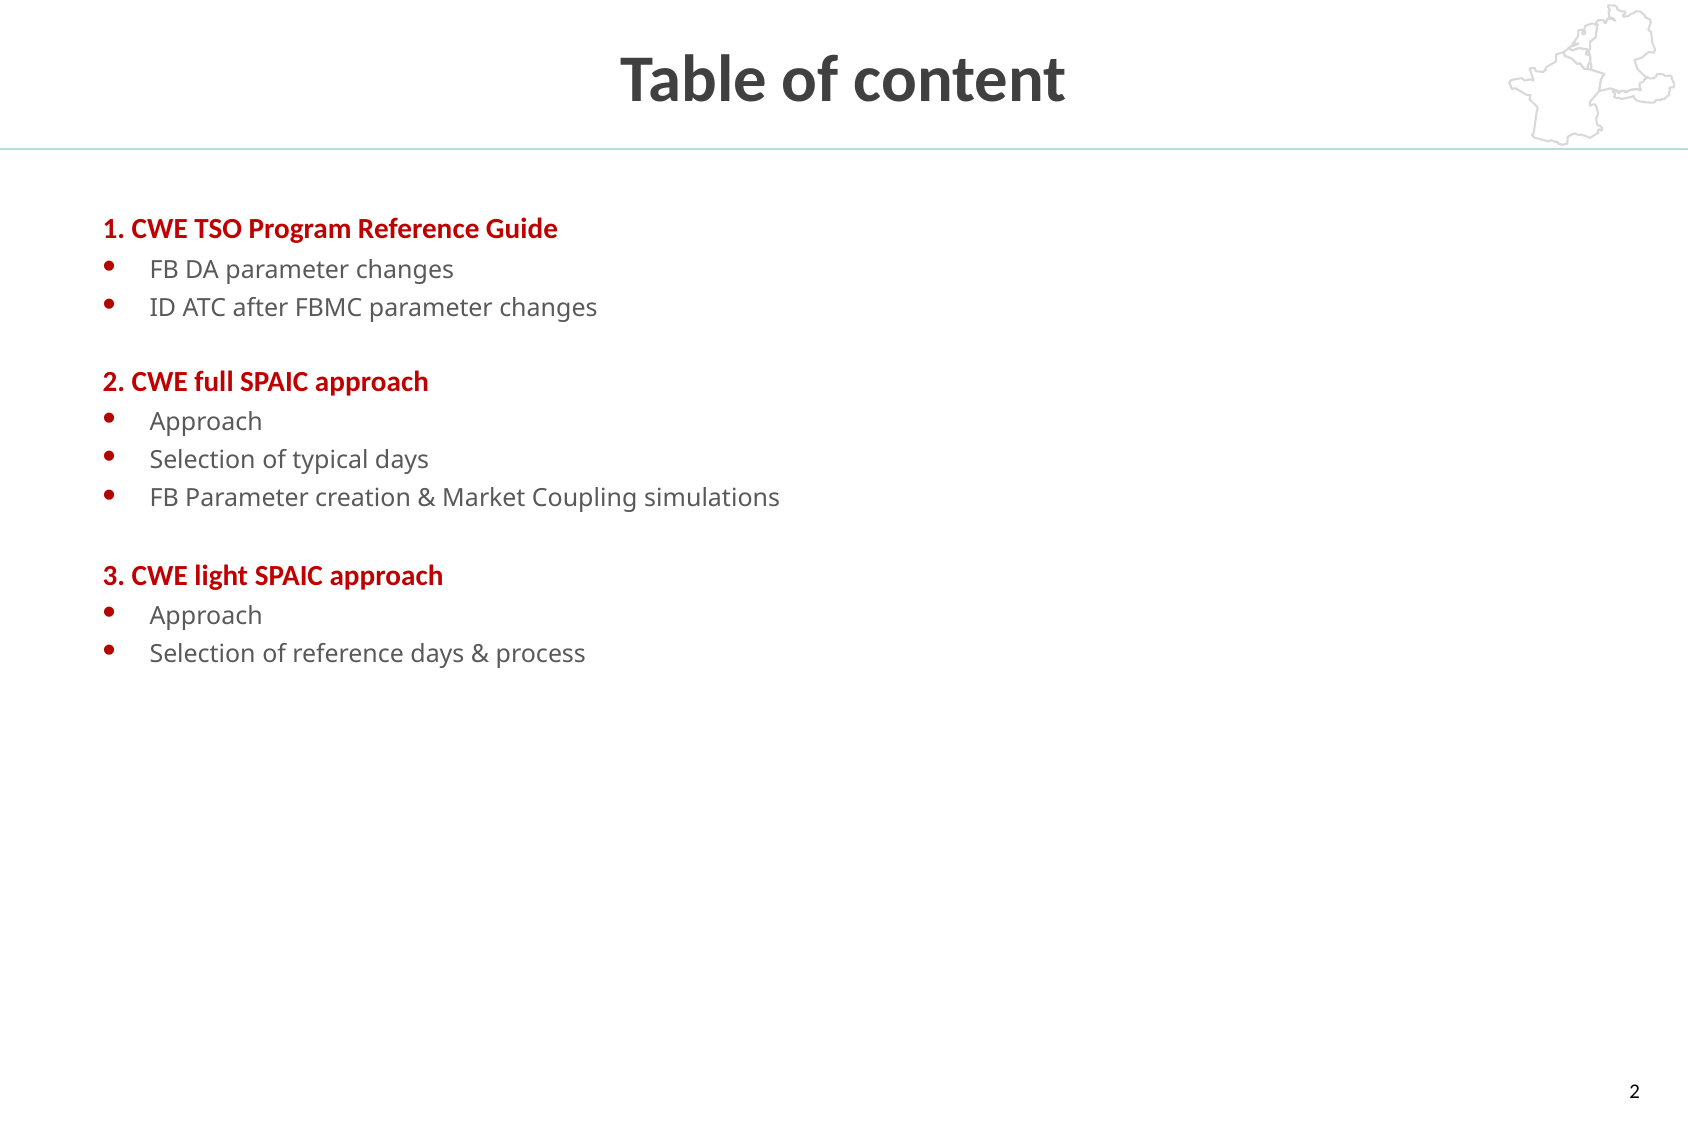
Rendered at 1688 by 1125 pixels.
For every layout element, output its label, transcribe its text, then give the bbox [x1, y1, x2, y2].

slide_number 2 [1614, 1070, 1688, 1124]
title Table of content [0, 0, 1688, 149]
list 1. CWE TSO Program Reference Guide FB DA parameter changes ID ATC after FBMC parameter changes 2. CWE full SPAIC approach Approach Selection of typical days FB Parameter creation & Market Coupling simulations 3. CWE light SPAIC approach Approach Selection of reference days & process [87, 202, 1613, 870]
